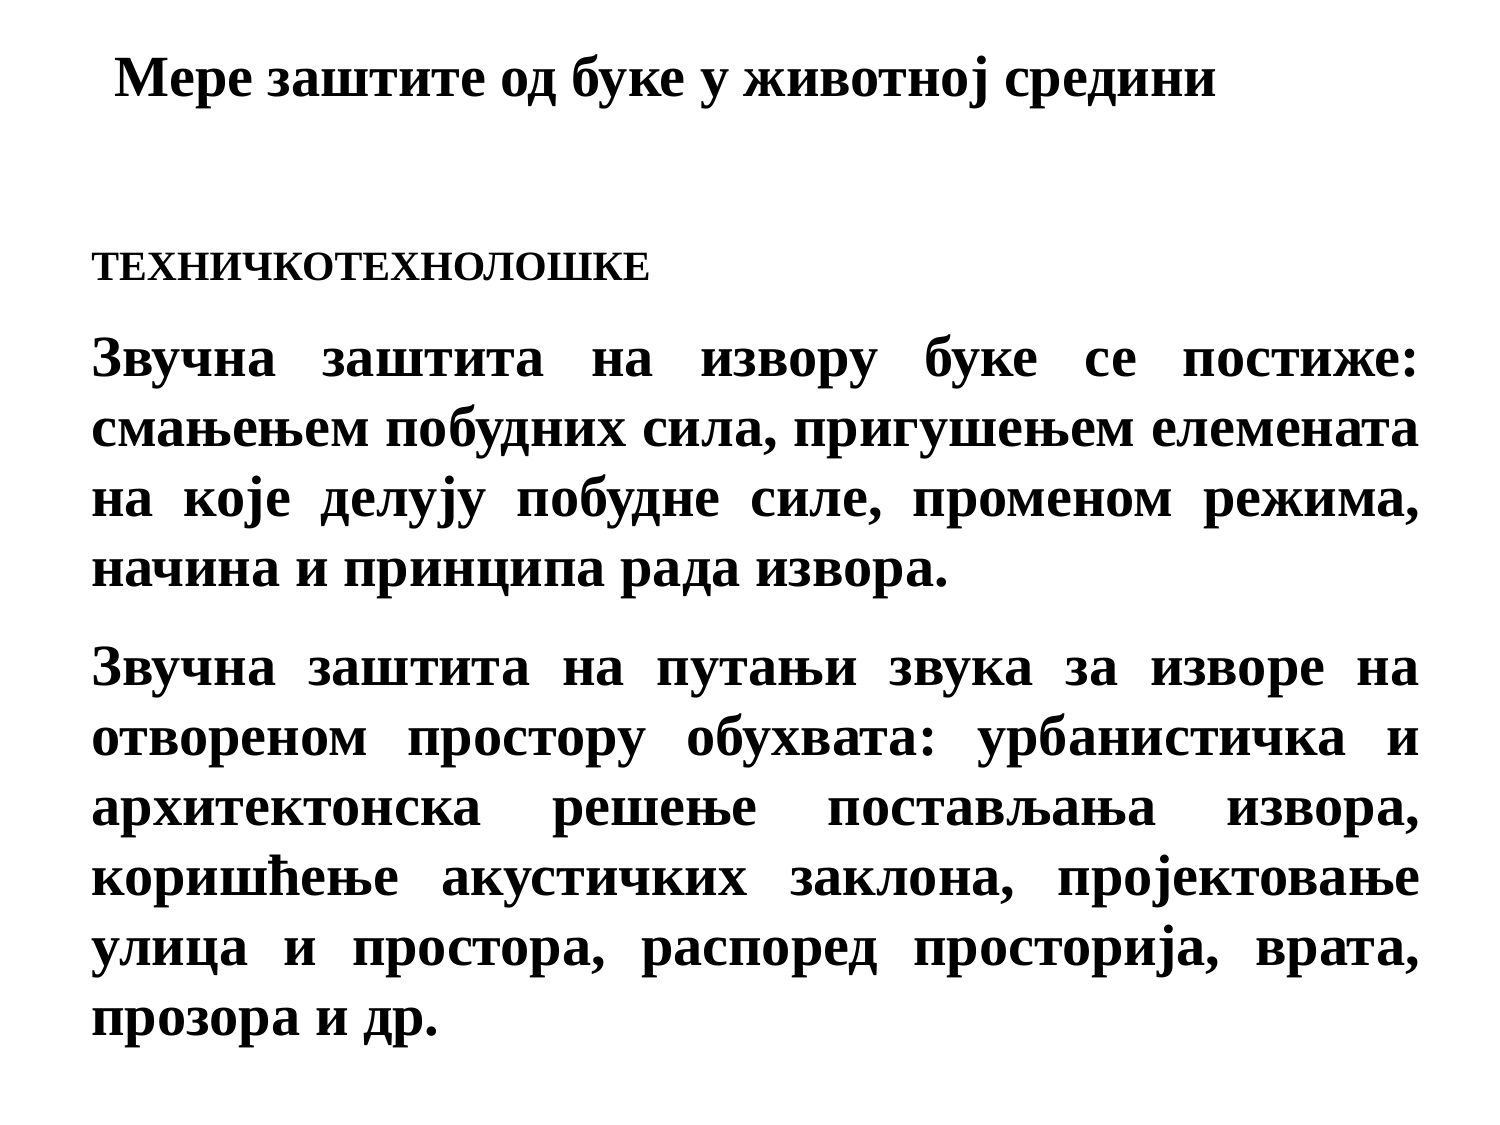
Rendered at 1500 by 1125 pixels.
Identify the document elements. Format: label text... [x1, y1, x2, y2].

text_box Мере заштите од буке у животној средини [100, 31, 1401, 116]
text_box ТЕХНИЧКОТЕХНОЛОШКЕ Звучна заштита на извору буке се постиже: смањењем побудних сила, пригушењем елемената на које делују побудне силе, променом режима, начина и принципа рада извора. Звучна заштита на путањи звука за изворе на отвореном простору обухвата: урбанистичка и архитектонска решење постављања извора, коришћење акустичких заклона, пројектовање улица и простора, распоред просторија, врата, прозора и др. [76, 231, 1436, 1055]
